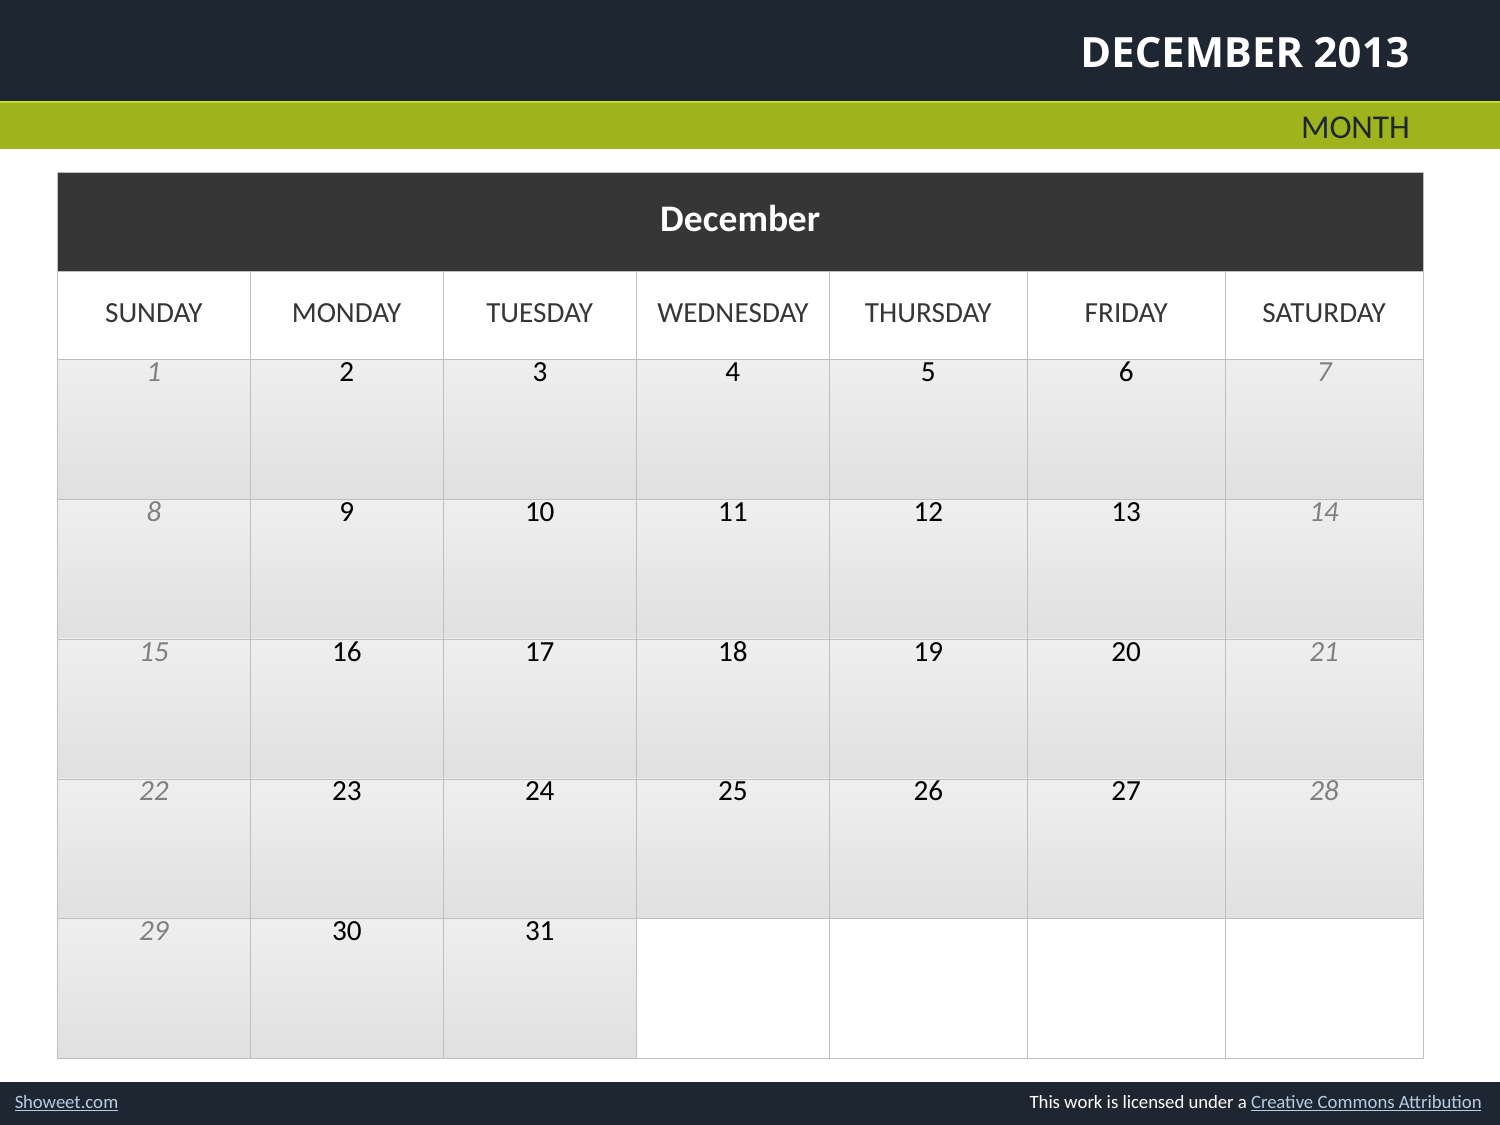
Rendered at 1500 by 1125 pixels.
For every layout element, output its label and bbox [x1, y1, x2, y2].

table_cell [58, 919, 250, 1058]
table_cell [58, 780, 250, 918]
table_cell [58, 272, 250, 359]
table_cell [637, 919, 829, 1058]
table_cell [251, 640, 443, 779]
table_cell [251, 780, 443, 918]
table_cell [1226, 919, 1423, 1058]
table_cell [1226, 640, 1423, 779]
table_cell [1028, 780, 1225, 918]
table_cell [444, 919, 636, 1058]
table_cell [1226, 780, 1423, 918]
table_cell [1226, 360, 1423, 499]
table_cell [637, 780, 829, 918]
table_cell [637, 360, 829, 499]
table_cell [251, 919, 443, 1058]
table_cell [637, 640, 829, 779]
table_cell [830, 500, 1027, 639]
table_cell [444, 640, 636, 779]
table_cell [830, 780, 1027, 918]
table_cell [830, 919, 1027, 1058]
table_cell [1226, 272, 1423, 359]
table_cell [251, 500, 443, 639]
table_cell [251, 360, 443, 499]
table_cell [830, 640, 1027, 779]
table_cell [1028, 919, 1225, 1058]
table_cell [444, 272, 636, 359]
table_cell [1028, 272, 1225, 359]
table_cell [58, 640, 250, 779]
table_cell [637, 272, 829, 359]
title [478, 0, 1425, 102]
table_cell [1226, 500, 1423, 639]
table_cell [444, 780, 636, 918]
table_cell [444, 500, 636, 639]
table_cell [1028, 640, 1225, 779]
table_cell [251, 272, 443, 359]
subtitle [478, 102, 1425, 149]
table_cell [58, 500, 250, 639]
table_cell [1028, 500, 1225, 639]
table_cell [1028, 360, 1225, 499]
table_cell [830, 272, 1027, 359]
table_cell [637, 500, 829, 639]
table_header [58, 173, 1423, 271]
table_cell [830, 360, 1027, 499]
table_cell [444, 360, 636, 499]
table_cell [58, 360, 250, 499]
